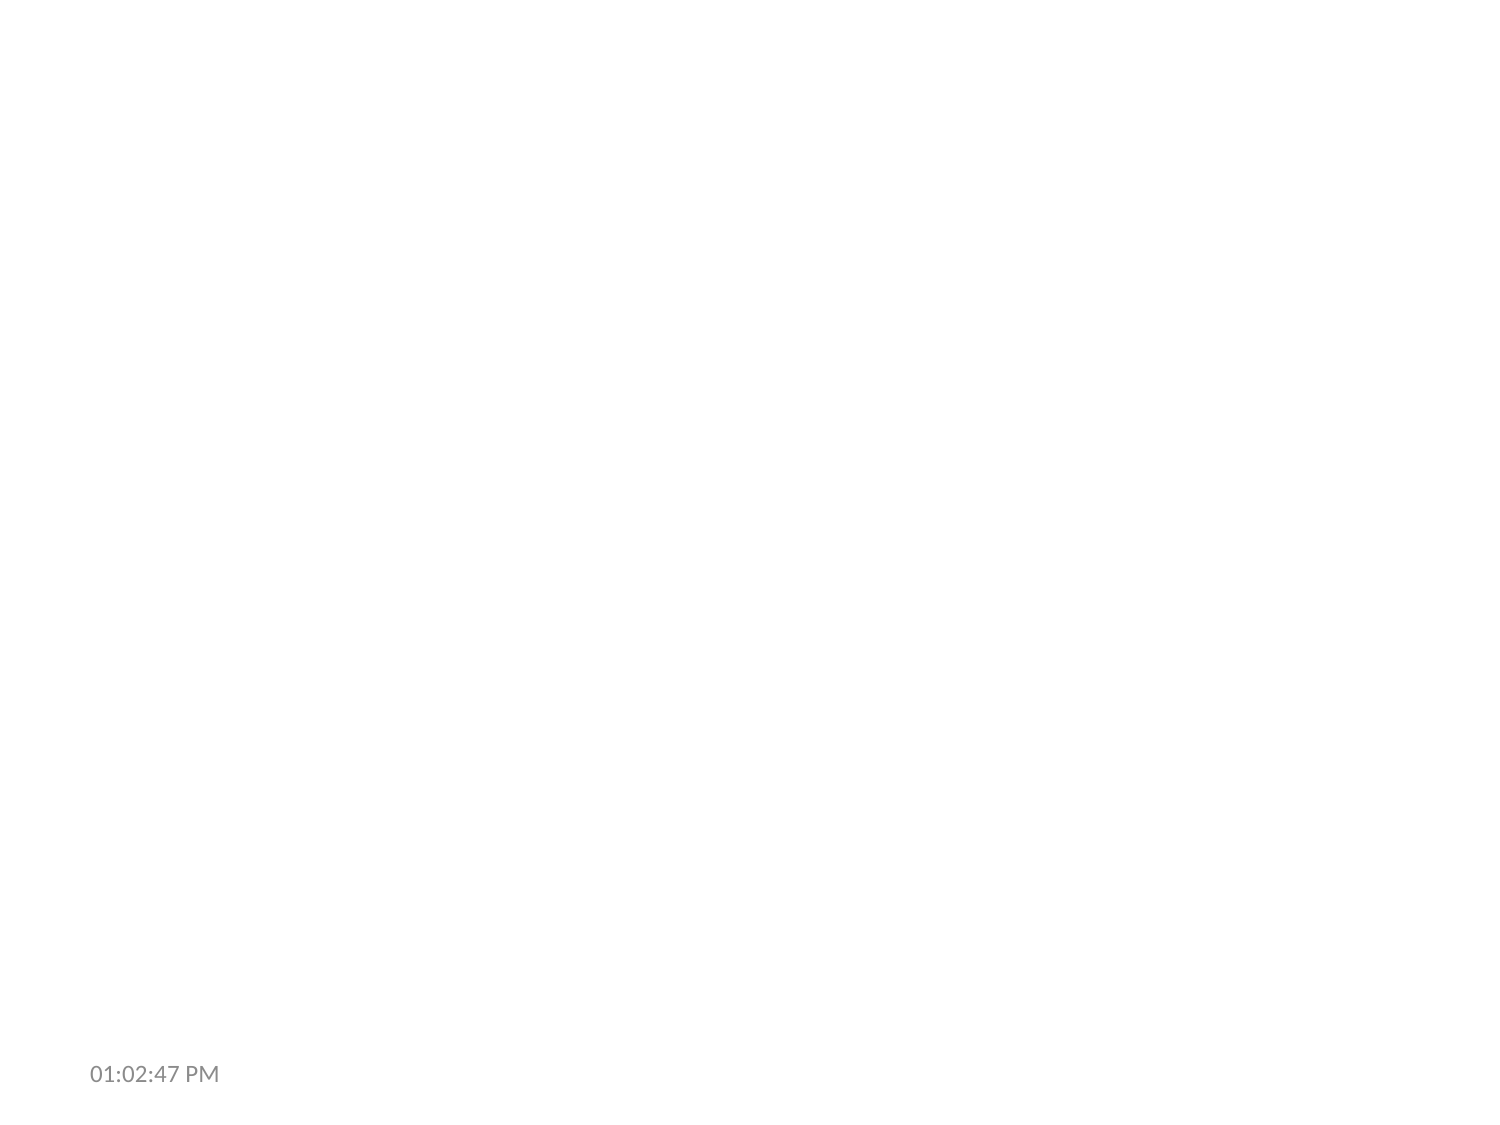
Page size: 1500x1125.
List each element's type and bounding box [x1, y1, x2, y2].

slide_number [75, 1042, 425, 1103]
